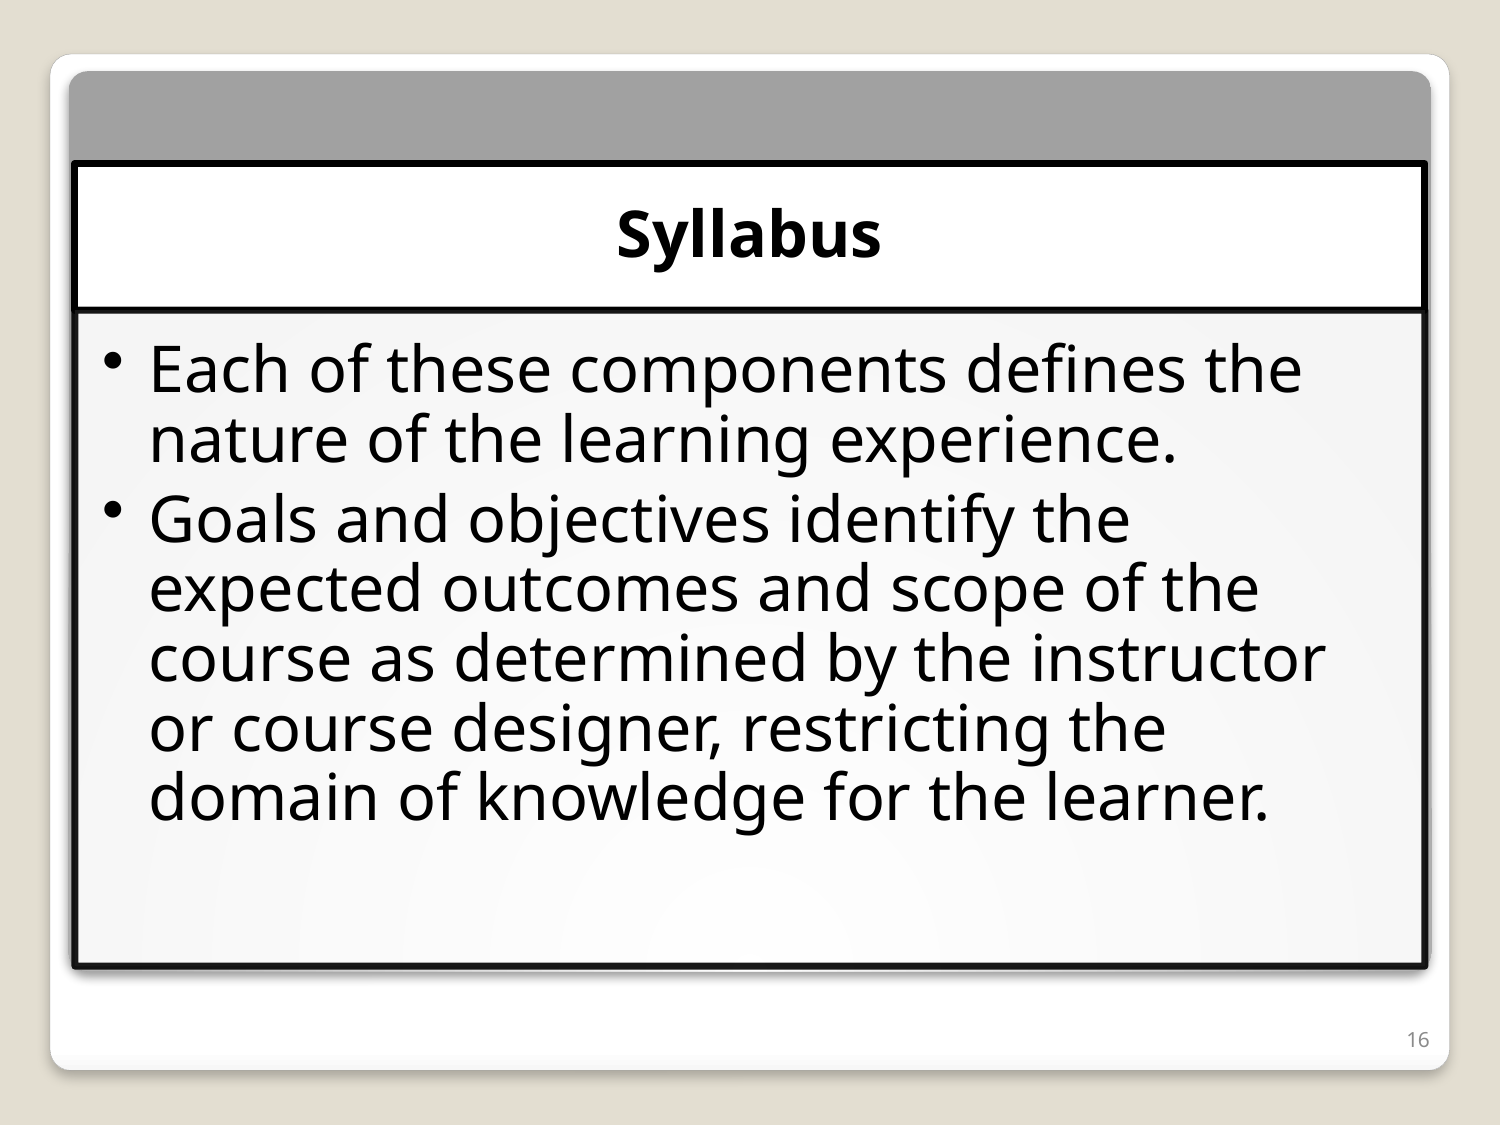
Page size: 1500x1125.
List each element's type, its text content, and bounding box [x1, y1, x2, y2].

slide_number 16 [1369, 1002, 1445, 1063]
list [74, 124, 1426, 1006]
